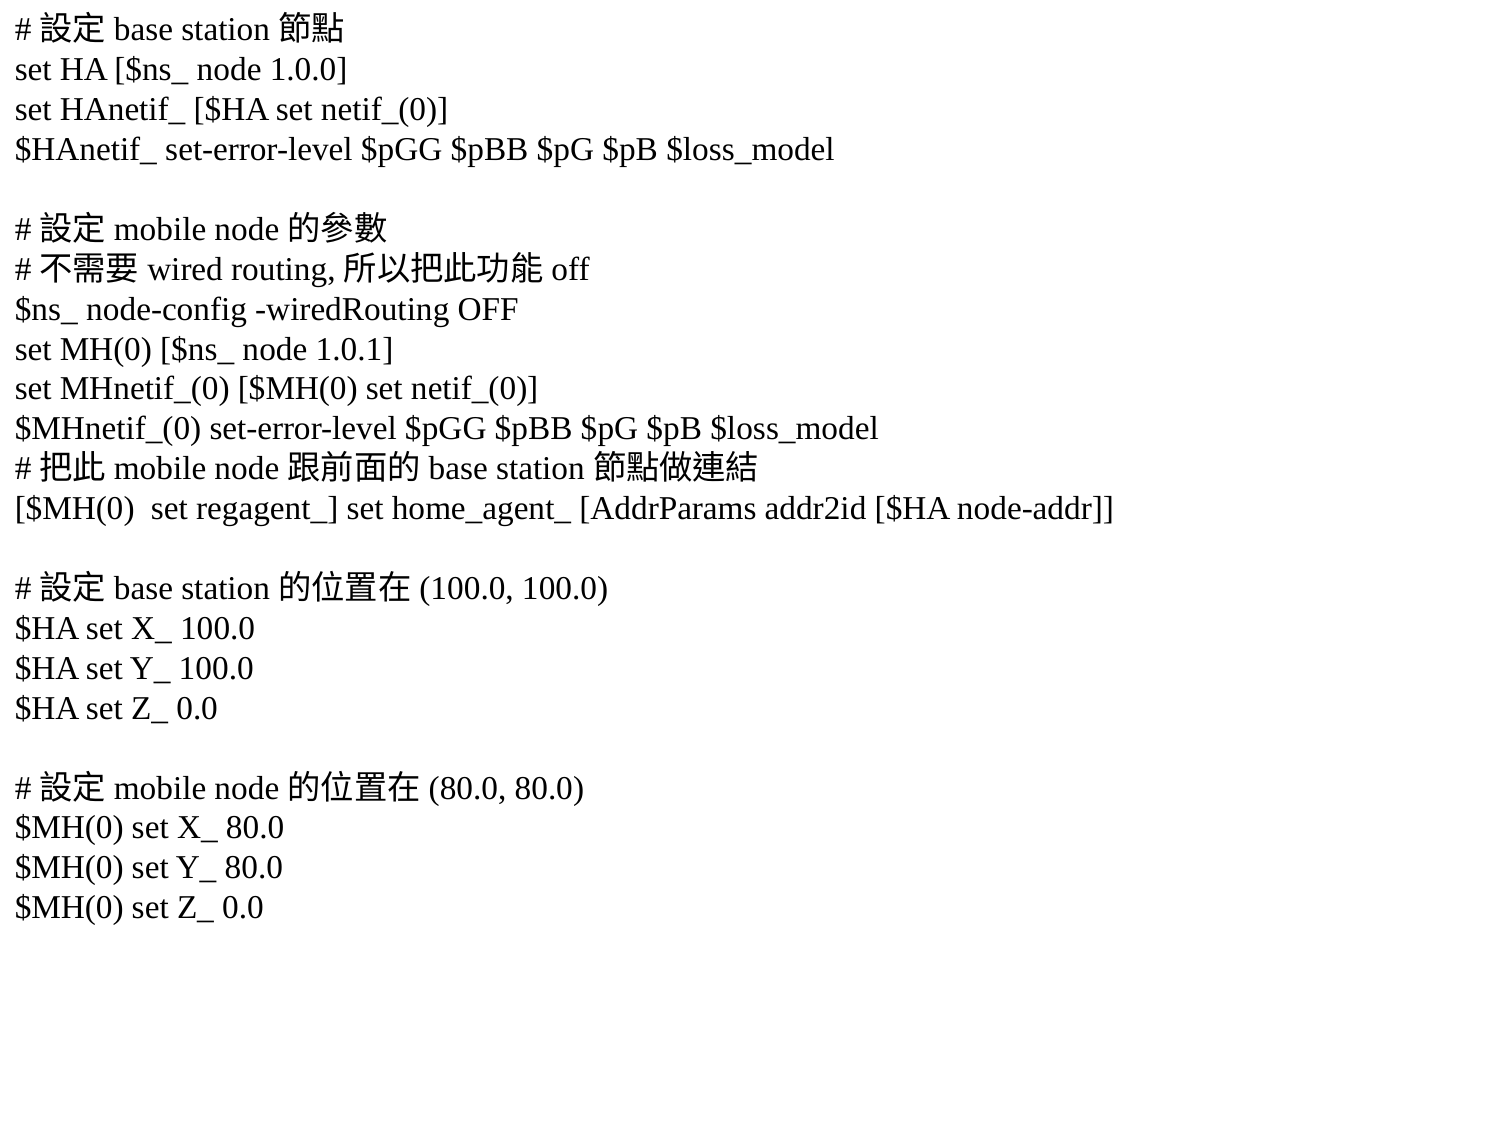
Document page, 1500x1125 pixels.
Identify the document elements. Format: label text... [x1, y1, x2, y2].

text_box #設定base station節點 set HA [$ns_ node 1.0.0] set HAnetif_ [$HA set netif_(0)] $HAnetif_ set-error-level $pGG $pBB $pG $pB $loss_model #設定mobile node的參數 #不需要wired routing,所以把此功能off $ns_ node-config -wiredRouting OFF set MH(0) [$ns_ node 1.0.1] set MHnetif_(0) [$MH(0) set netif_(0)] $MHnetif_(0) set-error-level $pGG $pBB $pG $pB $loss_model #把此mobile node跟前面的base station節點做連結 [$MH(0) set regagent_] set home_agent_ [AddrParams addr2id [$HA node-addr]] #設定base station的位置在(100.0, 100.0) $HA set X_ 100.0 $HA set Y_ 100.0 $HA set Z_ 0.0 #設定mobile node的位置在(80.0, 80.0) $MH(0) set X_ 80.0 $MH(0) set Y_ 80.0 $MH(0) set Z_ 0.0 [0, 0, 1176, 933]
